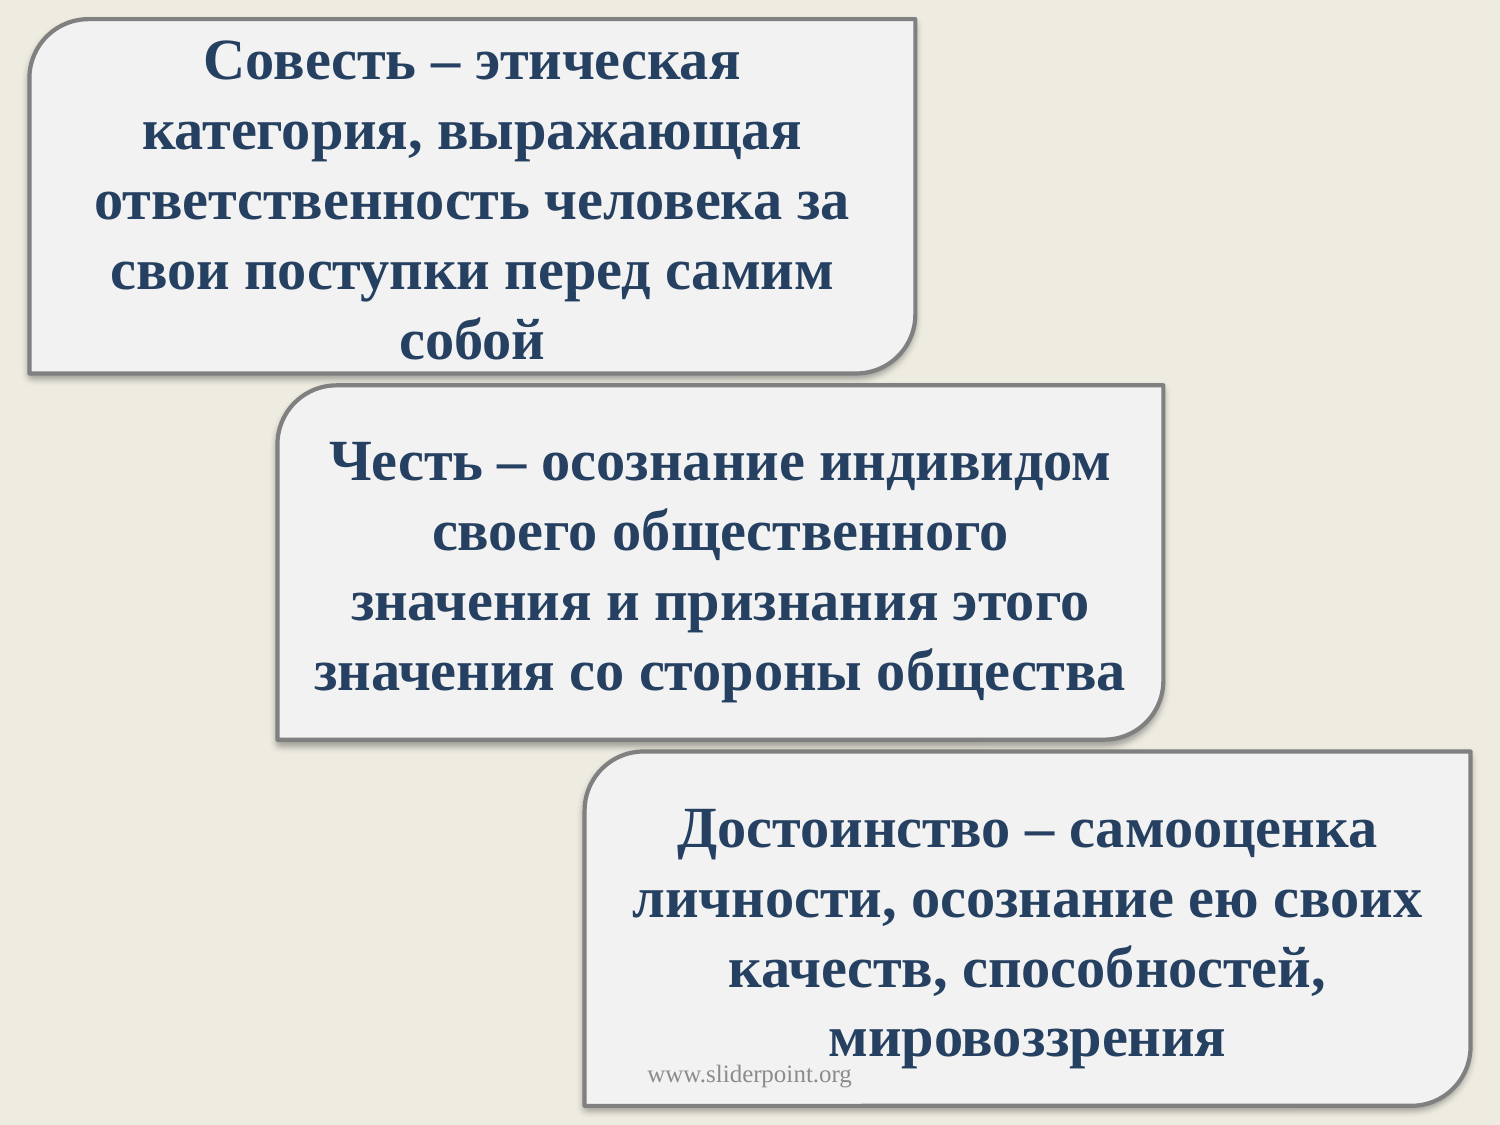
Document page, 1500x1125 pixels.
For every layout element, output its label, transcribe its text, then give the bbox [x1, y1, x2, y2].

text_box Честь – осознание индивидом своего общественного значения и признания этого значения со стороны общества [275, 383, 1166, 742]
text_box Достоинство – самооценка личности, осознание ею своих качеств, способностей, мировоззрения [582, 749, 1473, 1108]
footer www.sliderpoint.org [512, 1042, 988, 1103]
text_box Совесть – этическая категория, выражающая ответственность человека за свои поступки перед самим собой [27, 17, 918, 376]
